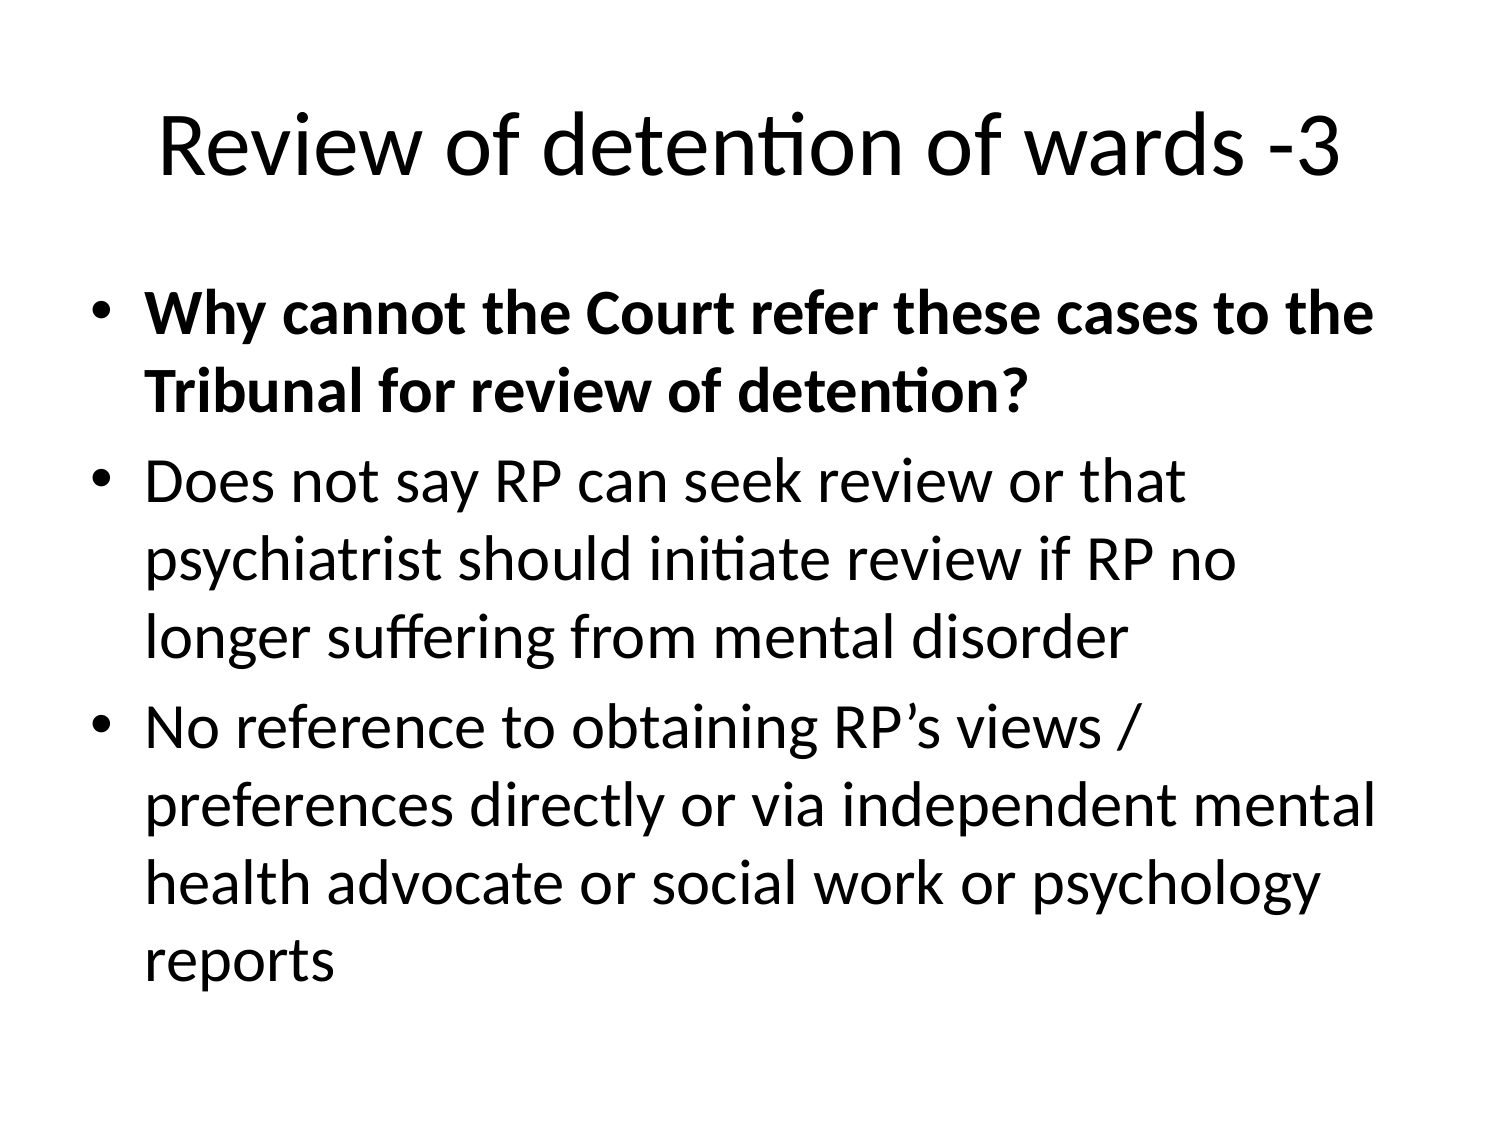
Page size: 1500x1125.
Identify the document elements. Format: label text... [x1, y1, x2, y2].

title Review of detention of wards -3 [75, 45, 1425, 233]
list Why cannot the Court refer these cases to the Tribunal for review of detention? Does not say RP can seek review or that psychiatrist should initiate review if RP no longer suffering from mental disorder No reference to obtaining RP’s views / preferences directly or via independent mental health advocate or social work or psychology reports [75, 262, 1425, 1005]
